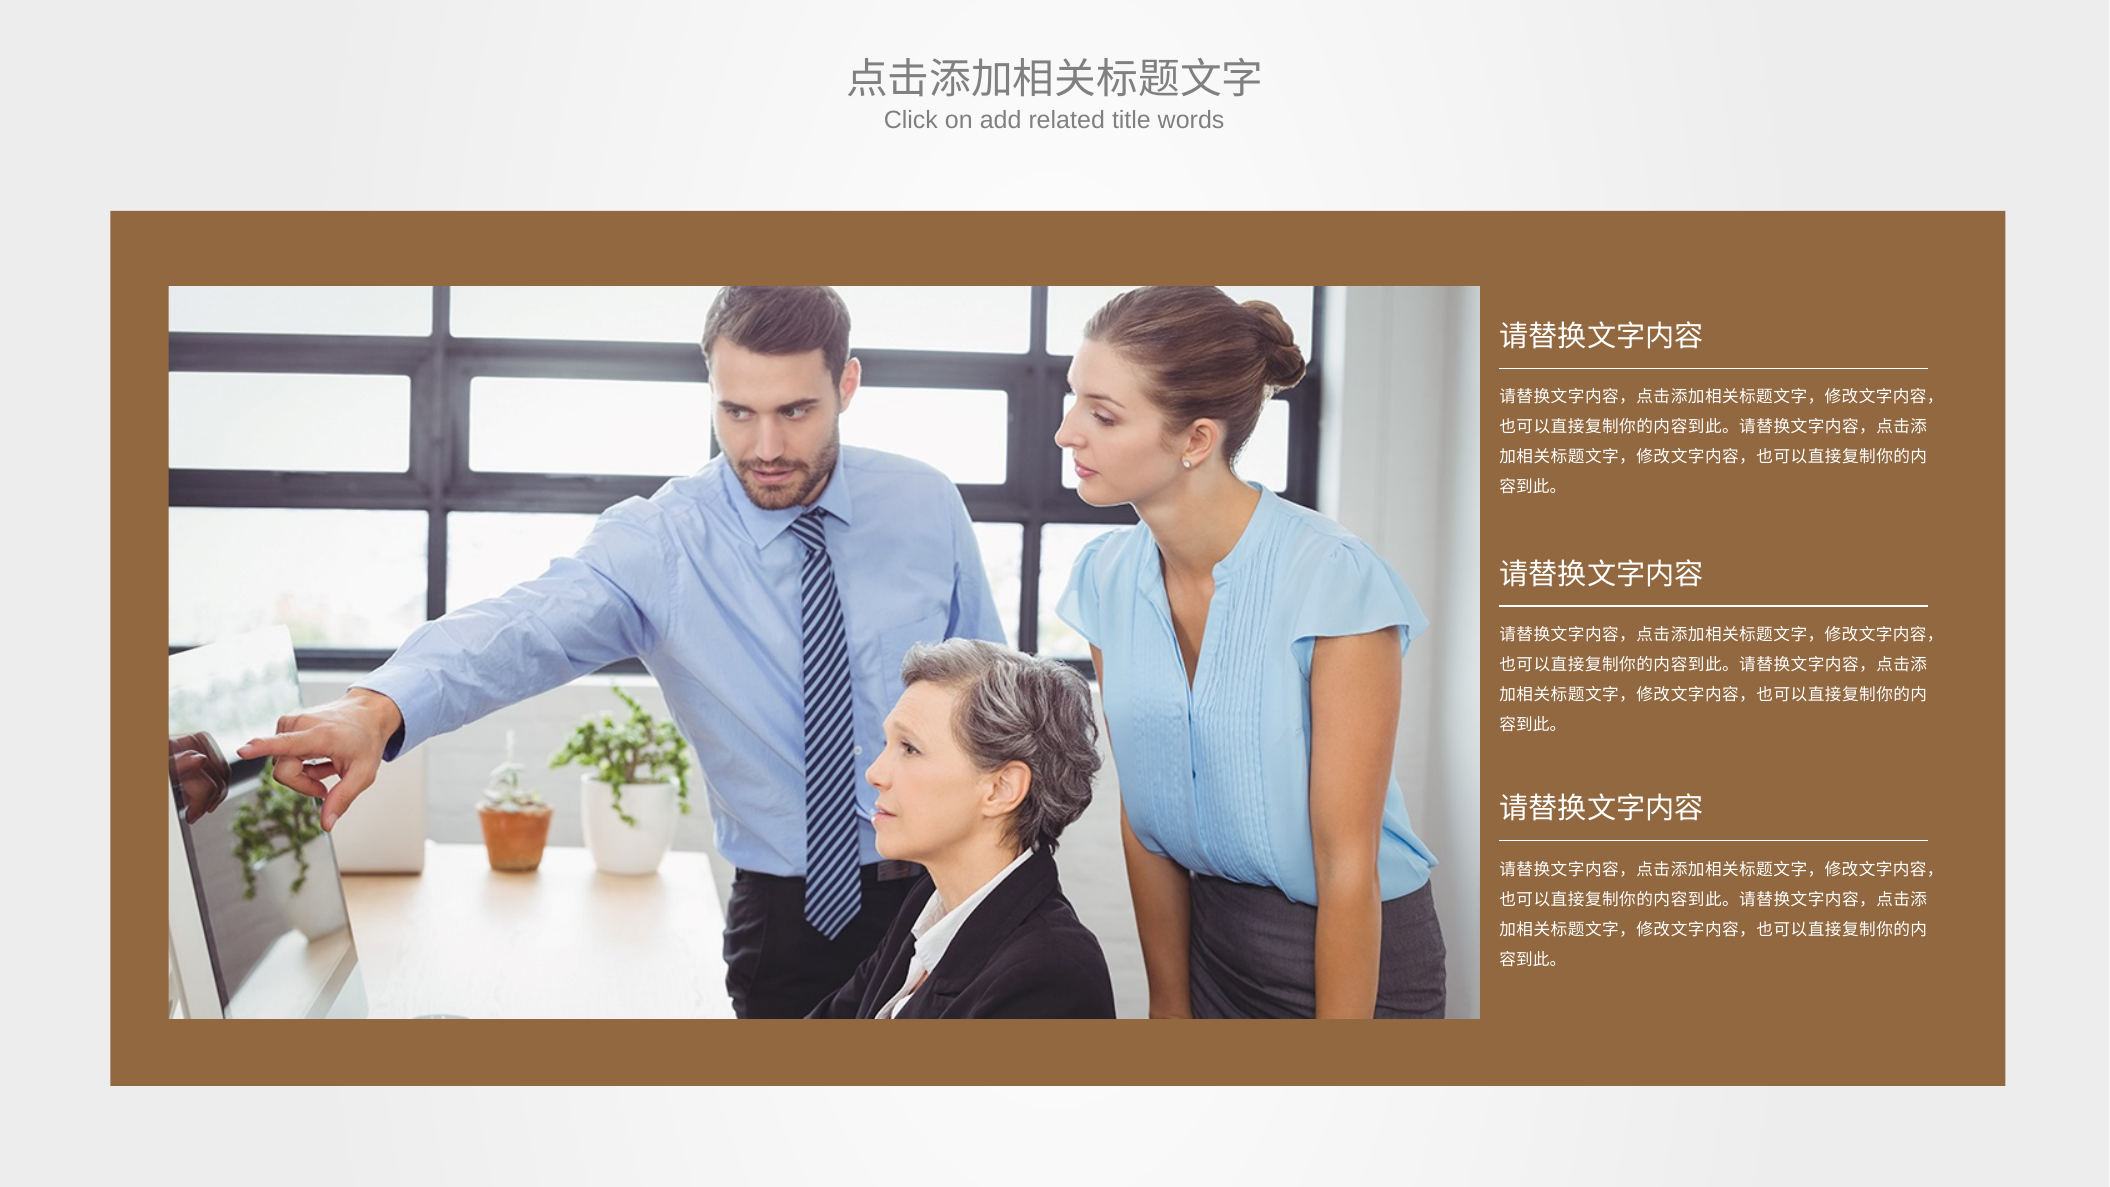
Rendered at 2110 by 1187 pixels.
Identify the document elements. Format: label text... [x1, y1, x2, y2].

text_box 请替换文字内容，点击添加相关标题文字，修改文字内容，也可以直接复制你的内容到此。请替换文字内容，点击添加相关标题文字，修改文字内容，也可以直接复制你的内容到此。 [1483, 368, 1944, 527]
text_box 请替换文字内容，点击添加相关标题文字，修改文字内容，也可以直接复制你的内容到此。请替换文字内容，点击添加相关标题文字，修改文字内容，也可以直接复制你的内容到此。 [1483, 840, 1944, 999]
text_box 请替换文字内容 [1483, 547, 1842, 605]
text_box Click on add related title words [864, 95, 1246, 158]
text_box 请替换文字内容 [1483, 309, 1842, 368]
text_box 点击添加相关标题文字 [803, 44, 1307, 107]
text_box [168, 285, 1481, 1019]
text_box [109, 210, 2006, 1087]
picture [0, 0, 2110, 1187]
text_box 请替换文字内容 [1483, 781, 1842, 840]
text_box 请替换文字内容，点击添加相关标题文字，修改文字内容，也可以直接复制你的内容到此。请替换文字内容，点击添加相关标题文字，修改文字内容，也可以直接复制你的内容到此。 [1483, 605, 1944, 764]
